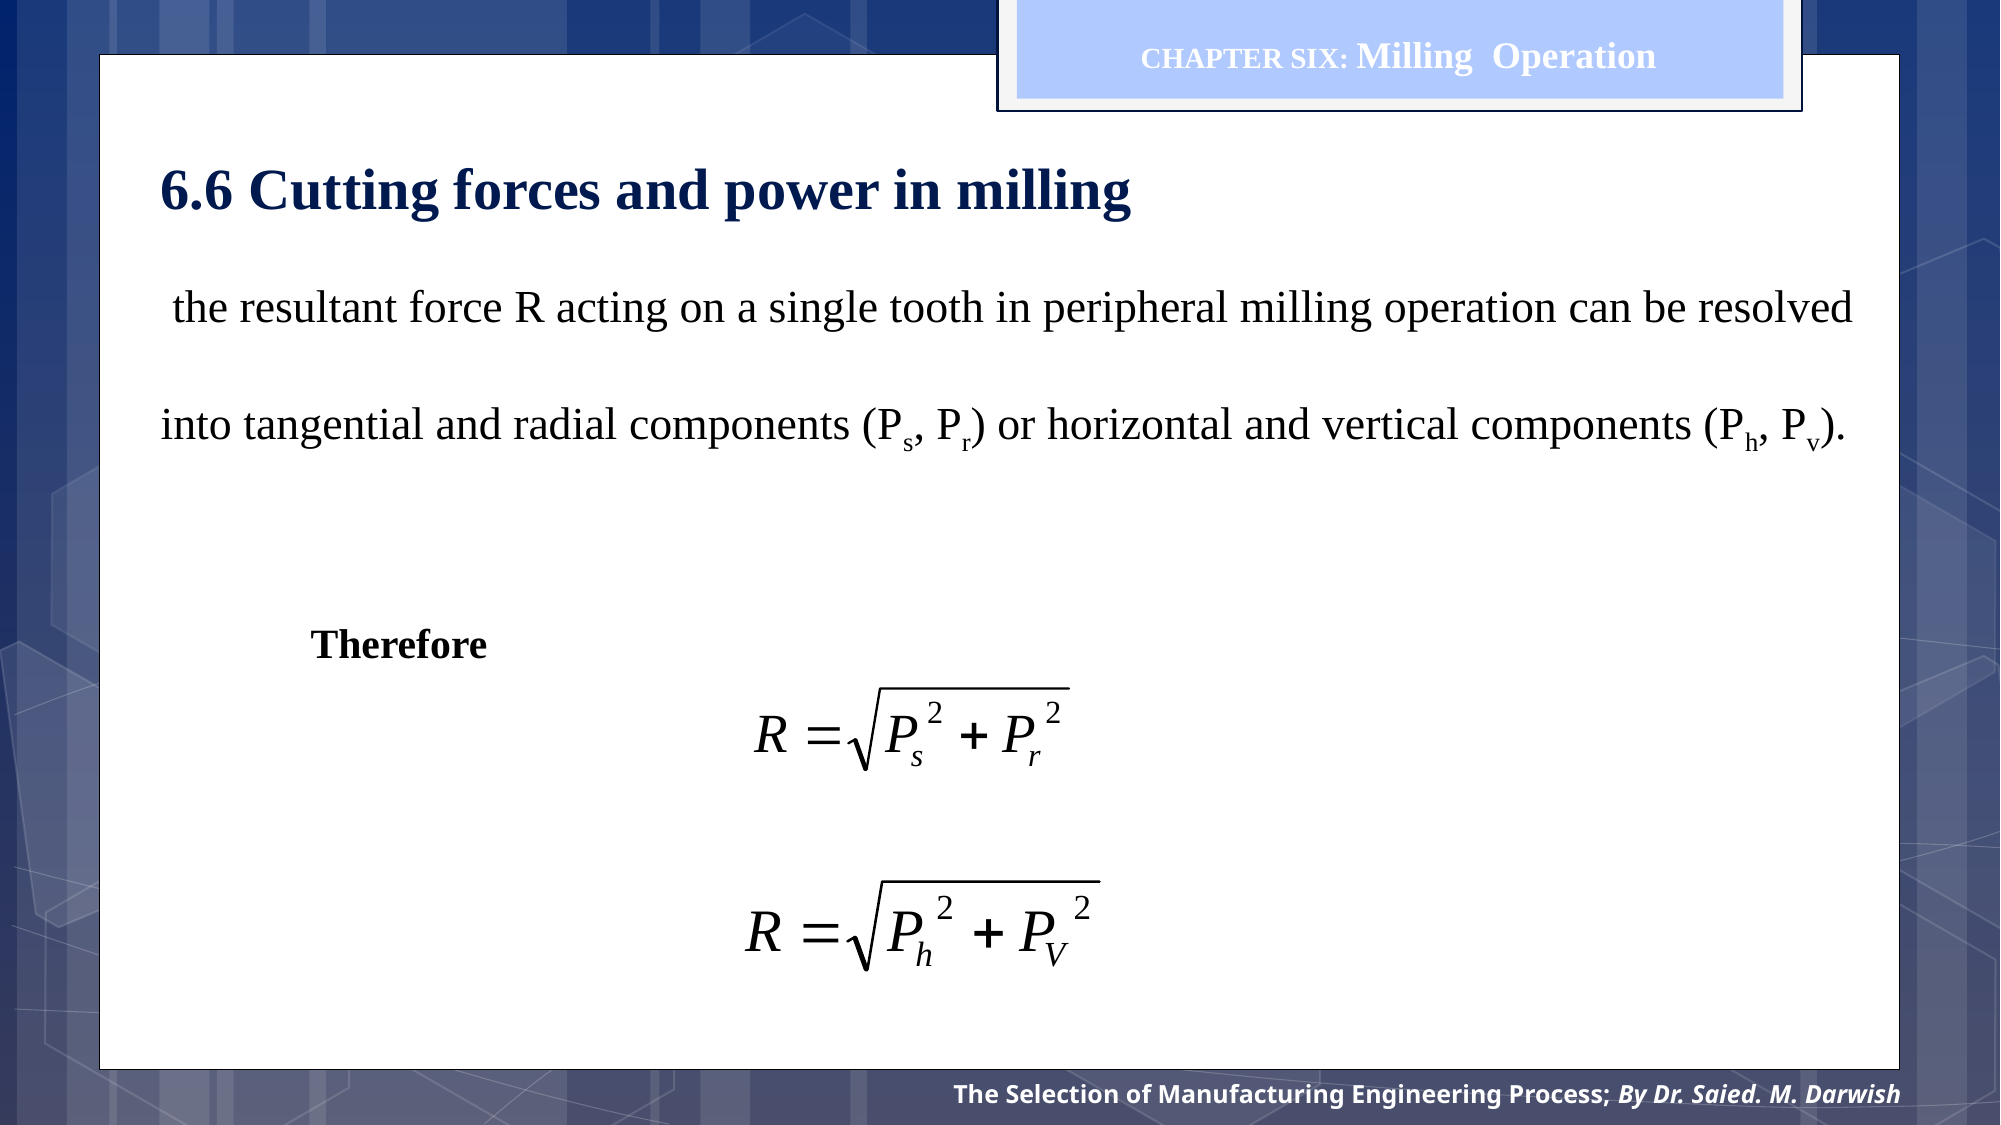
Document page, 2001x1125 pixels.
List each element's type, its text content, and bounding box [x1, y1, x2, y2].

text_box 6.6 Cutting forces and power in milling the resultant force R acting on a single tooth in peripheral milling operation can be resolved into tangential and radial components (Ps, Pr) or horizontal and vertical components (Ph, Pv). Therefore [145, 102, 1887, 674]
text_box CHAPTER SIX: Milling Operation [940, 0, 1858, 84]
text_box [733, 865, 1111, 987]
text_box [744, 673, 1080, 785]
